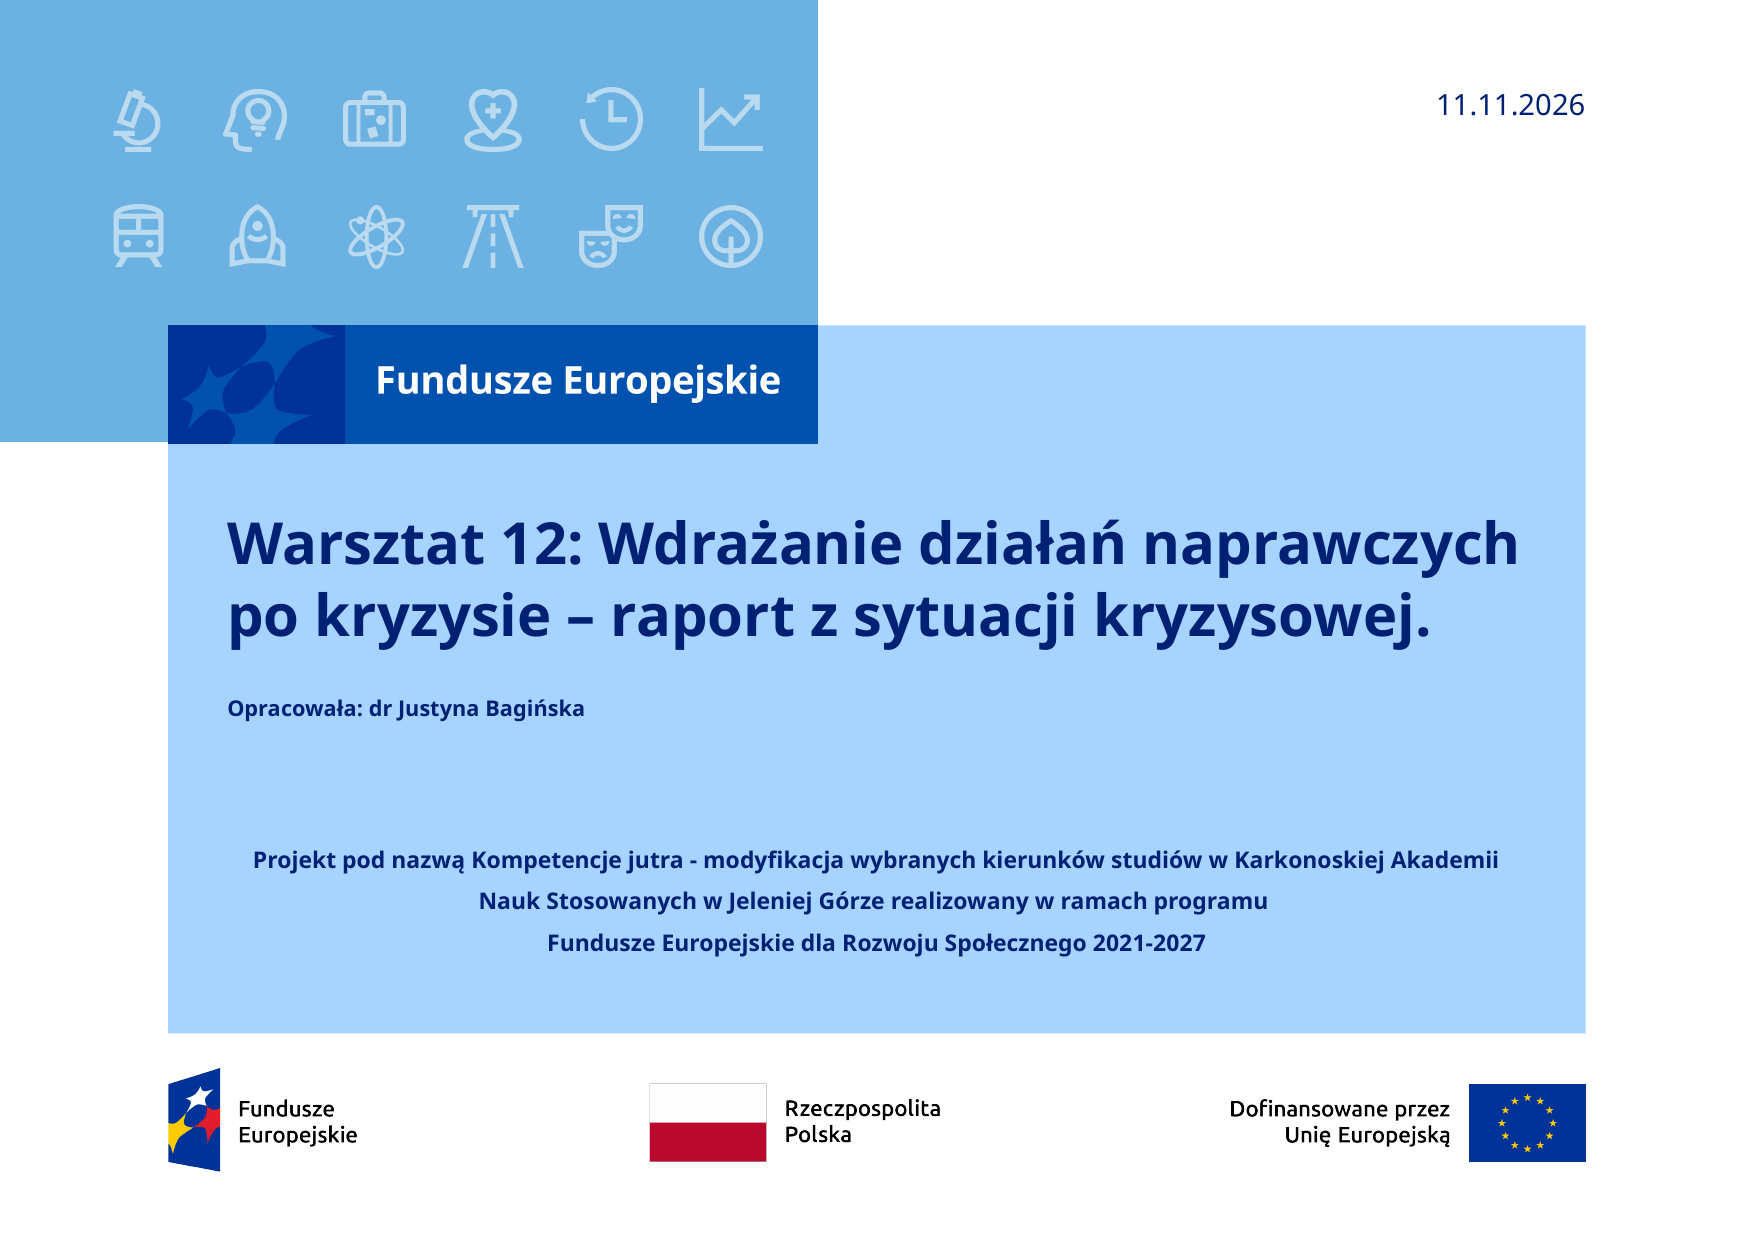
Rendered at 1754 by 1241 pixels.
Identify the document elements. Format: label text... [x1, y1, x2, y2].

picture [168, 325, 818, 444]
picture [129, 1045, 396, 1201]
title Warsztat 12: Wdrażanie działań naprawczych po kryzysie – raport z sytuacji kryzysowej. Opracowała: dr Justyna Bagińska [227, 503, 1527, 786]
picture [610, 1044, 979, 1201]
picture [1192, 1045, 1625, 1201]
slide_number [1290, 88, 1586, 146]
subtitle Projekt pod nazwą Kompetencje jutra - modyfikacja wybranych kierunków studiów w Karkonoskiej Akademii Nauk Stosowanych w Jeleniej Górze realizowany w ramach programu Fundusze Europejskie dla Rozwoju Społecznego 2021-2027 [227, 797, 1527, 975]
